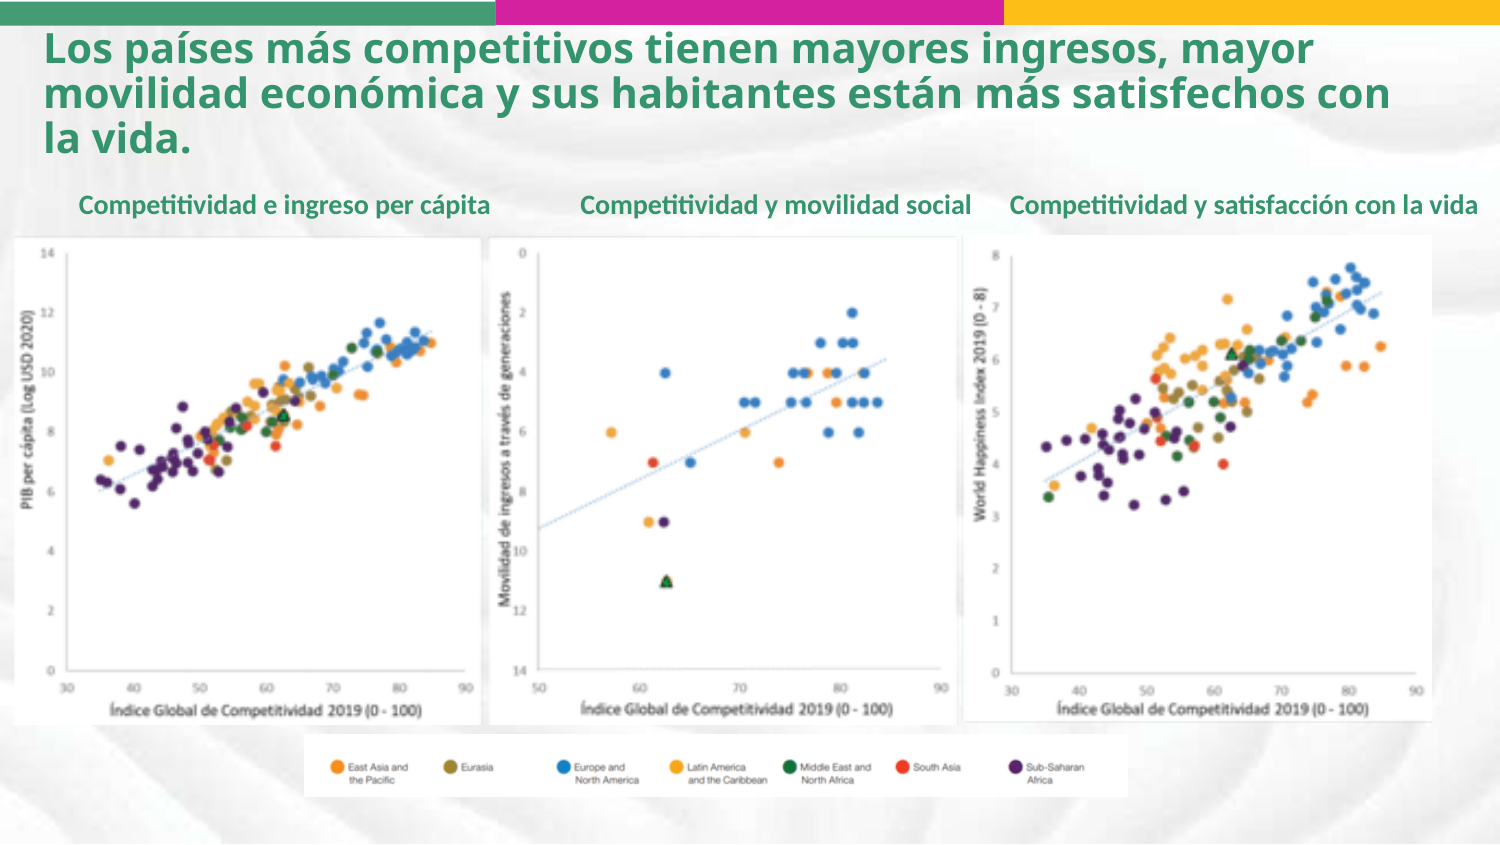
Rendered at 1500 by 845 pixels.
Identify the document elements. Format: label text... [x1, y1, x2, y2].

text_box Competitividad y movilidad social [553, 137, 995, 233]
text_box Competitividad y satisfacción con la vida [995, 137, 1494, 274]
title Los países más competitivos tienen mayores ingresos, mayor movilidad económica y sus habitantes están más satisfechos con la vida. [28, 57, 1446, 134]
picture [0, 25, 1500, 844]
text_box Competitividad e ingreso per cápita [48, 137, 522, 233]
